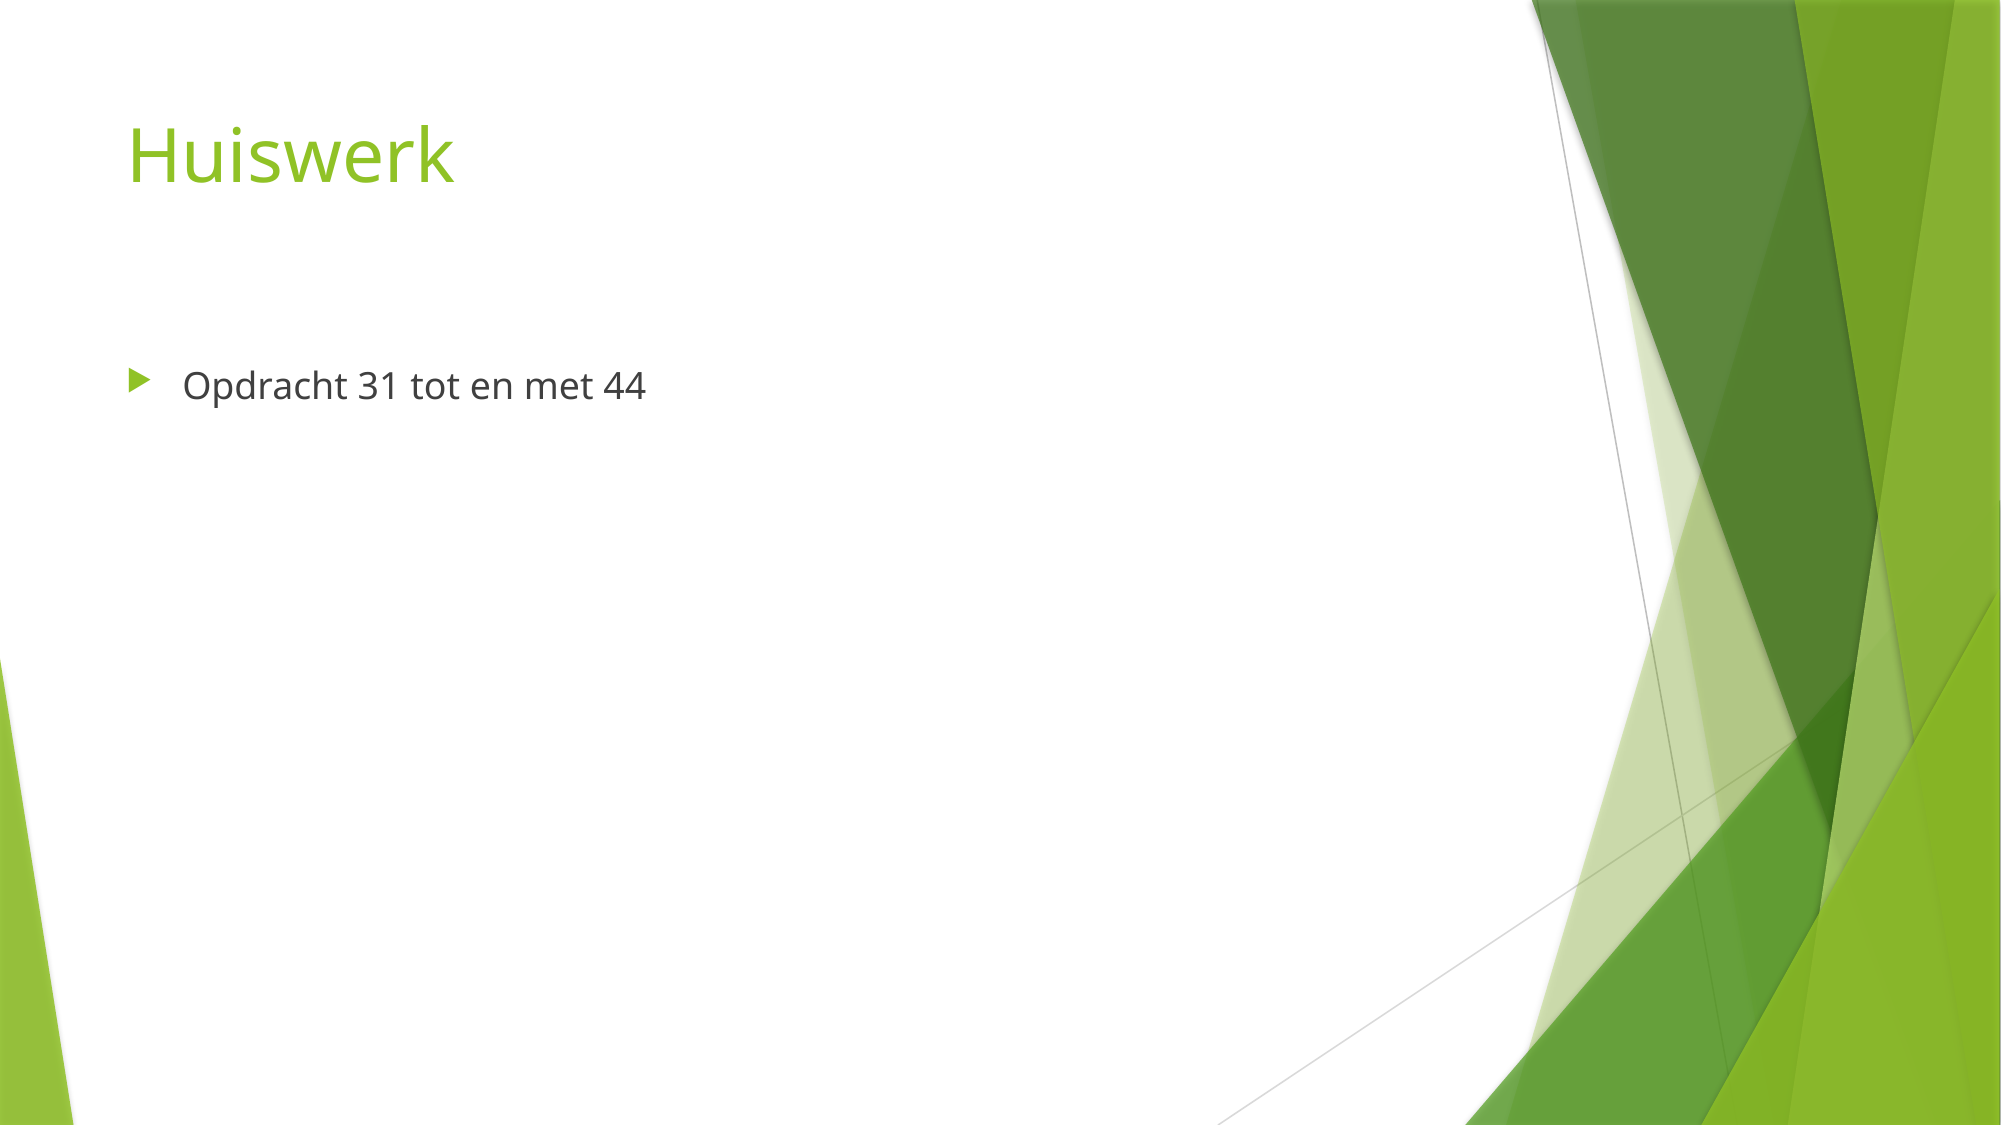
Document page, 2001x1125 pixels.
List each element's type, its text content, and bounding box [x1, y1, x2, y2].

title Huiswerk [111, 99, 1522, 317]
list Opdracht 31 tot en met 44 [111, 354, 1522, 992]
